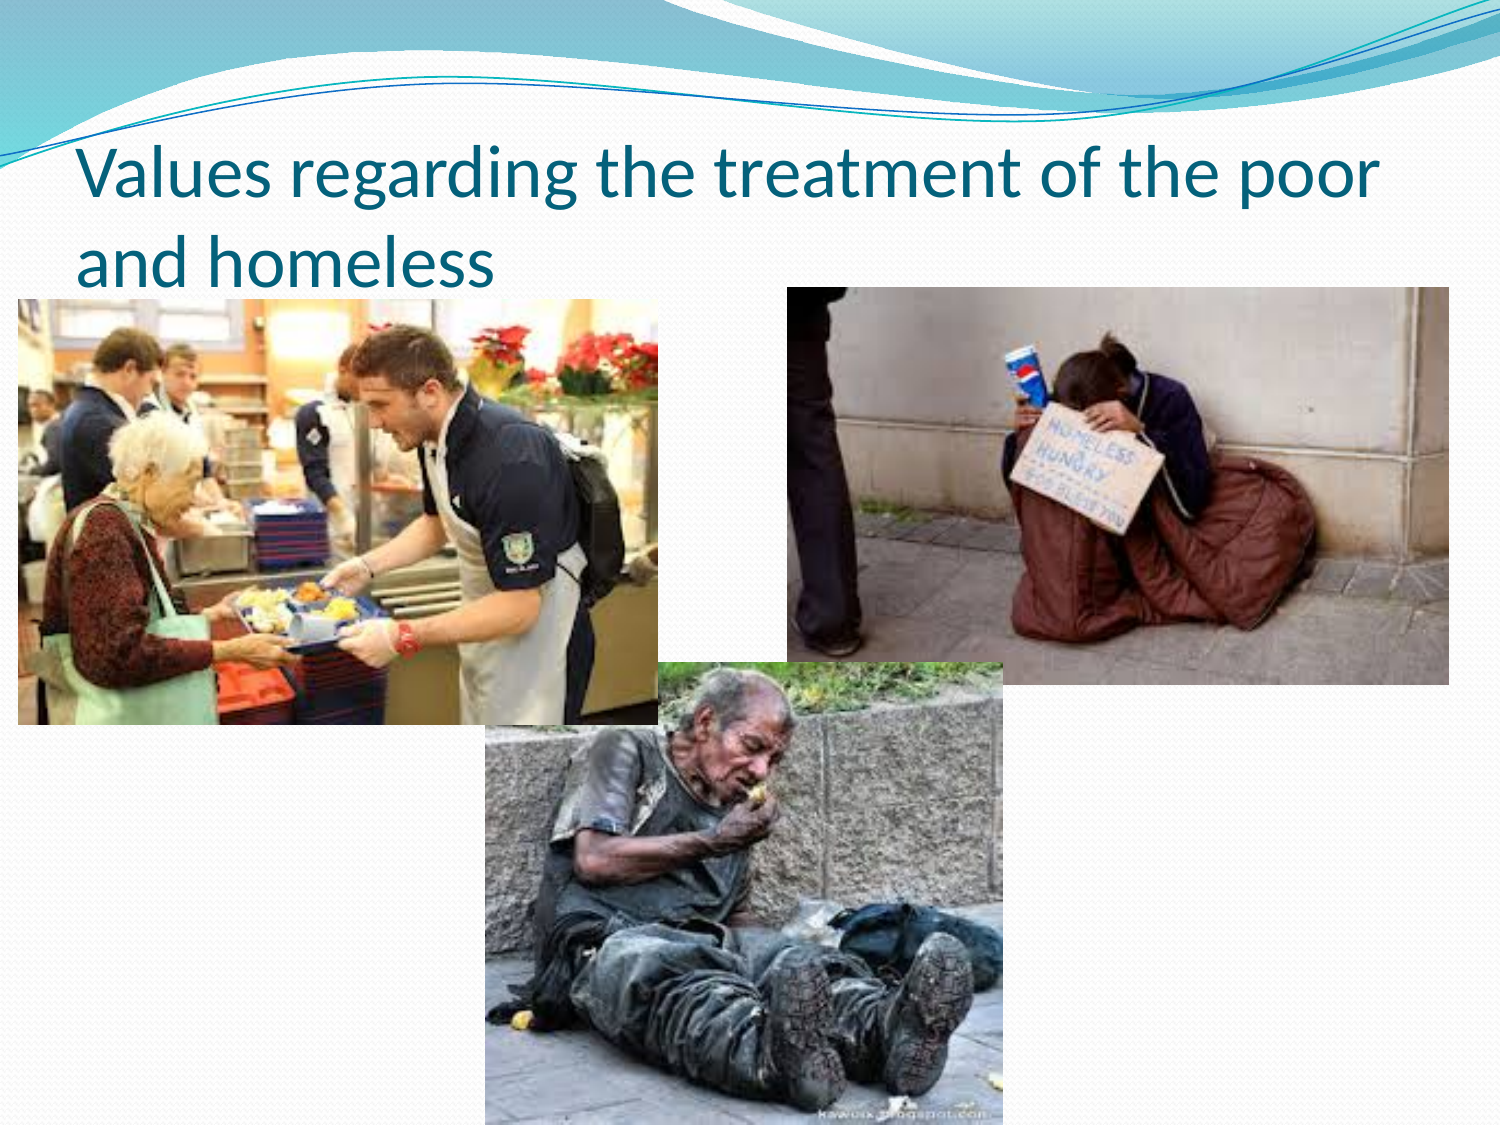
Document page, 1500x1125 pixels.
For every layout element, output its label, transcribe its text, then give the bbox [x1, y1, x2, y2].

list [787, 287, 1450, 685]
picture [485, 662, 1003, 1125]
title Values regarding the treatment of the poor and homeless [75, 115, 1425, 303]
picture [18, 299, 658, 726]
